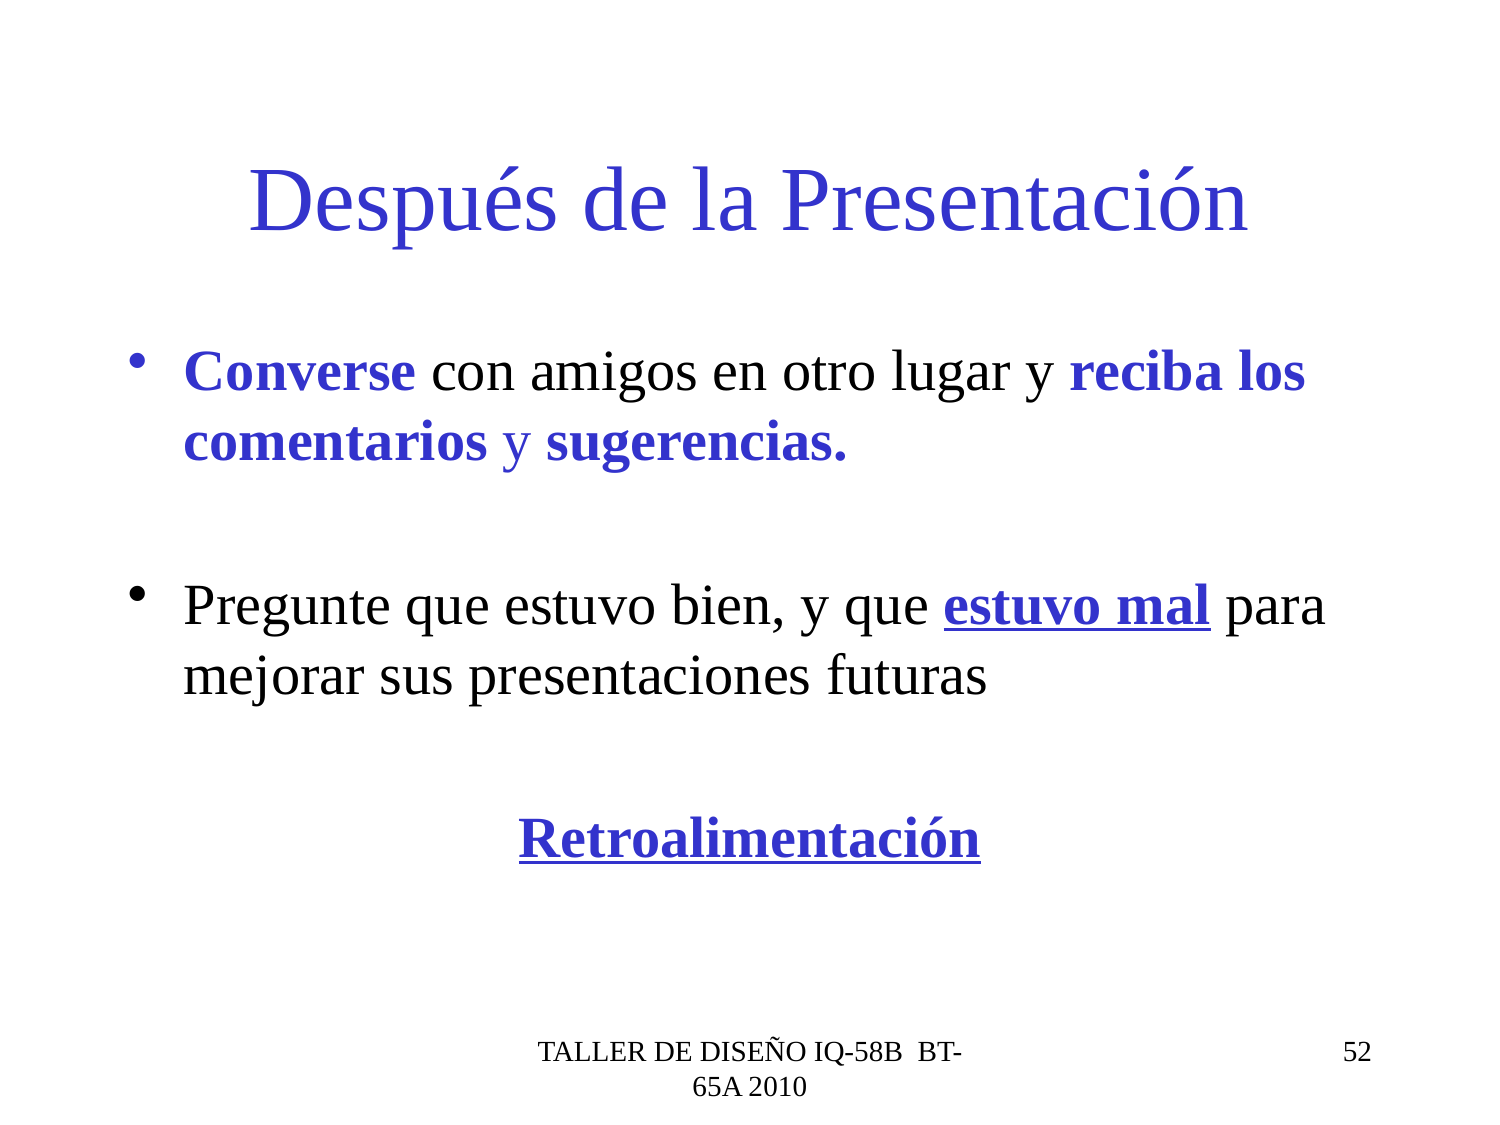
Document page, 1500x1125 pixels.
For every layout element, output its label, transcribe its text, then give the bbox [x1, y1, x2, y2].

footer TALLER DE DISEÑO IQ-58B BT-65A 2010 [512, 1024, 988, 1101]
list Converse con amigos en otro lugar y reciba los comentarios y sugerencias. Pregunte que estuvo bien, y que estuvo mal para mejorar sus presentaciones futuras. Retroalimentación [112, 324, 1388, 1001]
title Después de la Presentación [112, 99, 1388, 288]
slide_number 52 [1074, 1024, 1388, 1101]
